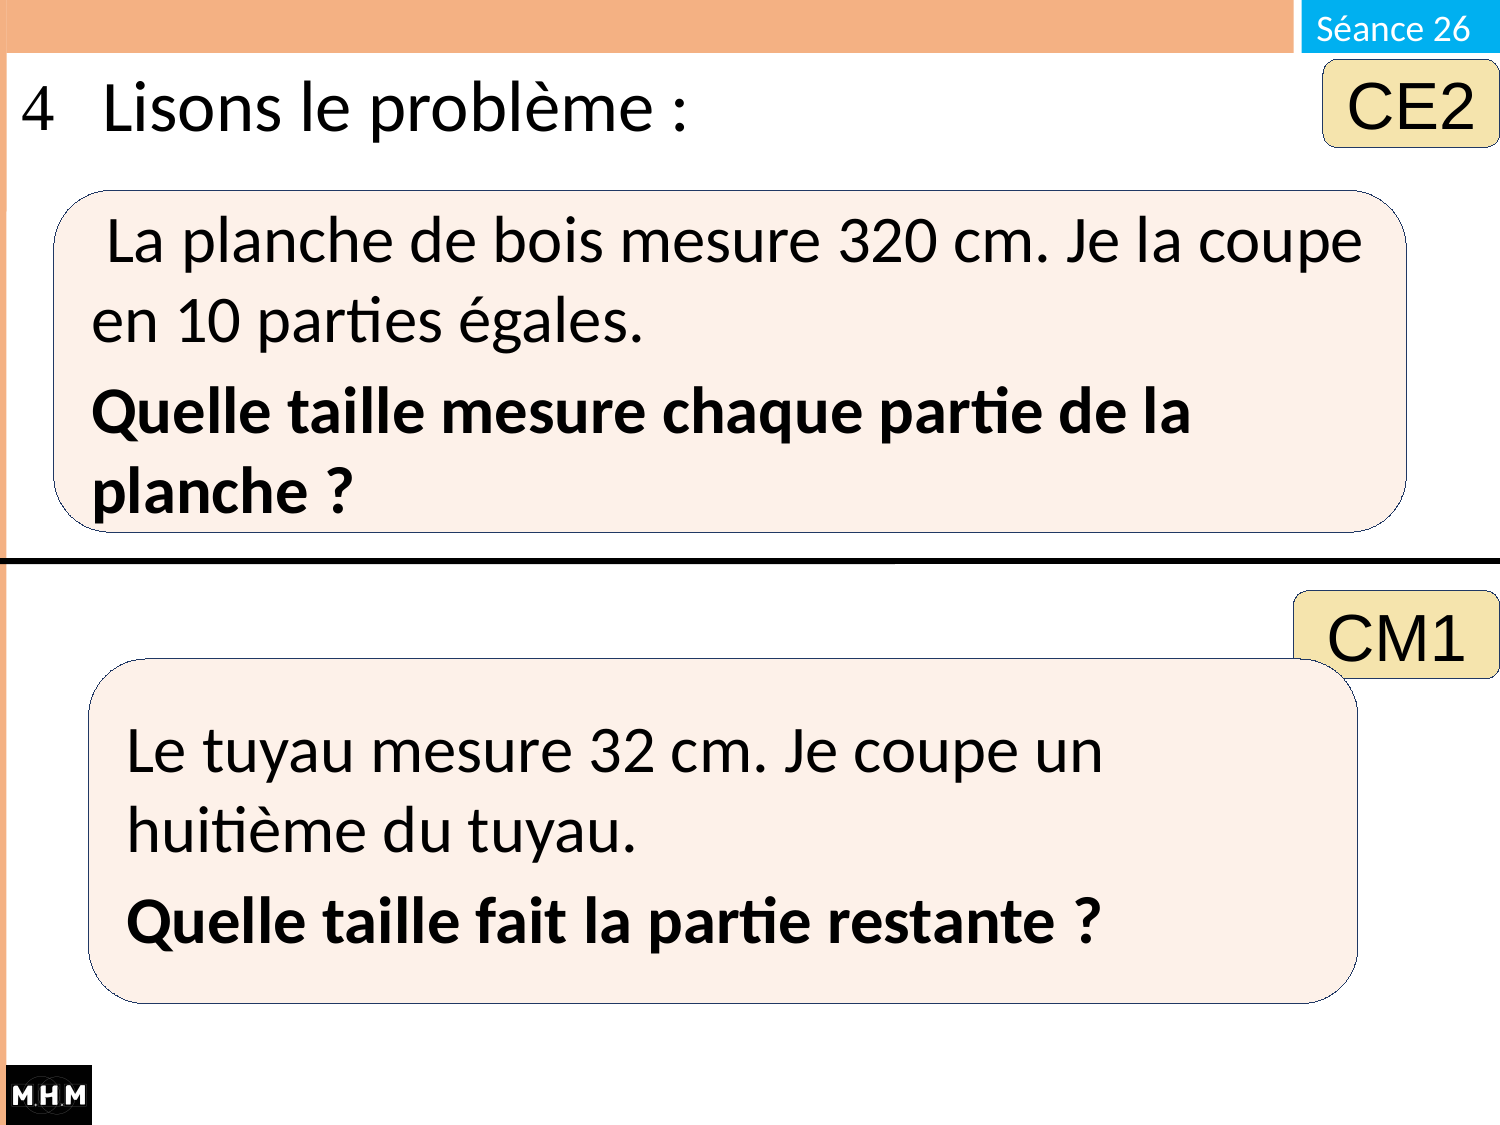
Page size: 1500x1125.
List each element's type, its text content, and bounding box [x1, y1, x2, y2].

picture [6, 1065, 92, 1125]
text_box Le tuyau mesure 32 cm. Je coupe un huitième du tuyau. Quelle taille fait la partie restante ? [88, 658, 1358, 1004]
text_box CE2 [1322, 59, 1500, 148]
text_box La planche de bois mesure 320 cm. Je la coupe en 10 parties égales. Quelle taille mesure chaque partie de la planche ? [53, 190, 1407, 533]
text_box CM1 [1293, 590, 1500, 679]
title Lisons le problème : [87, 32, 1381, 157]
